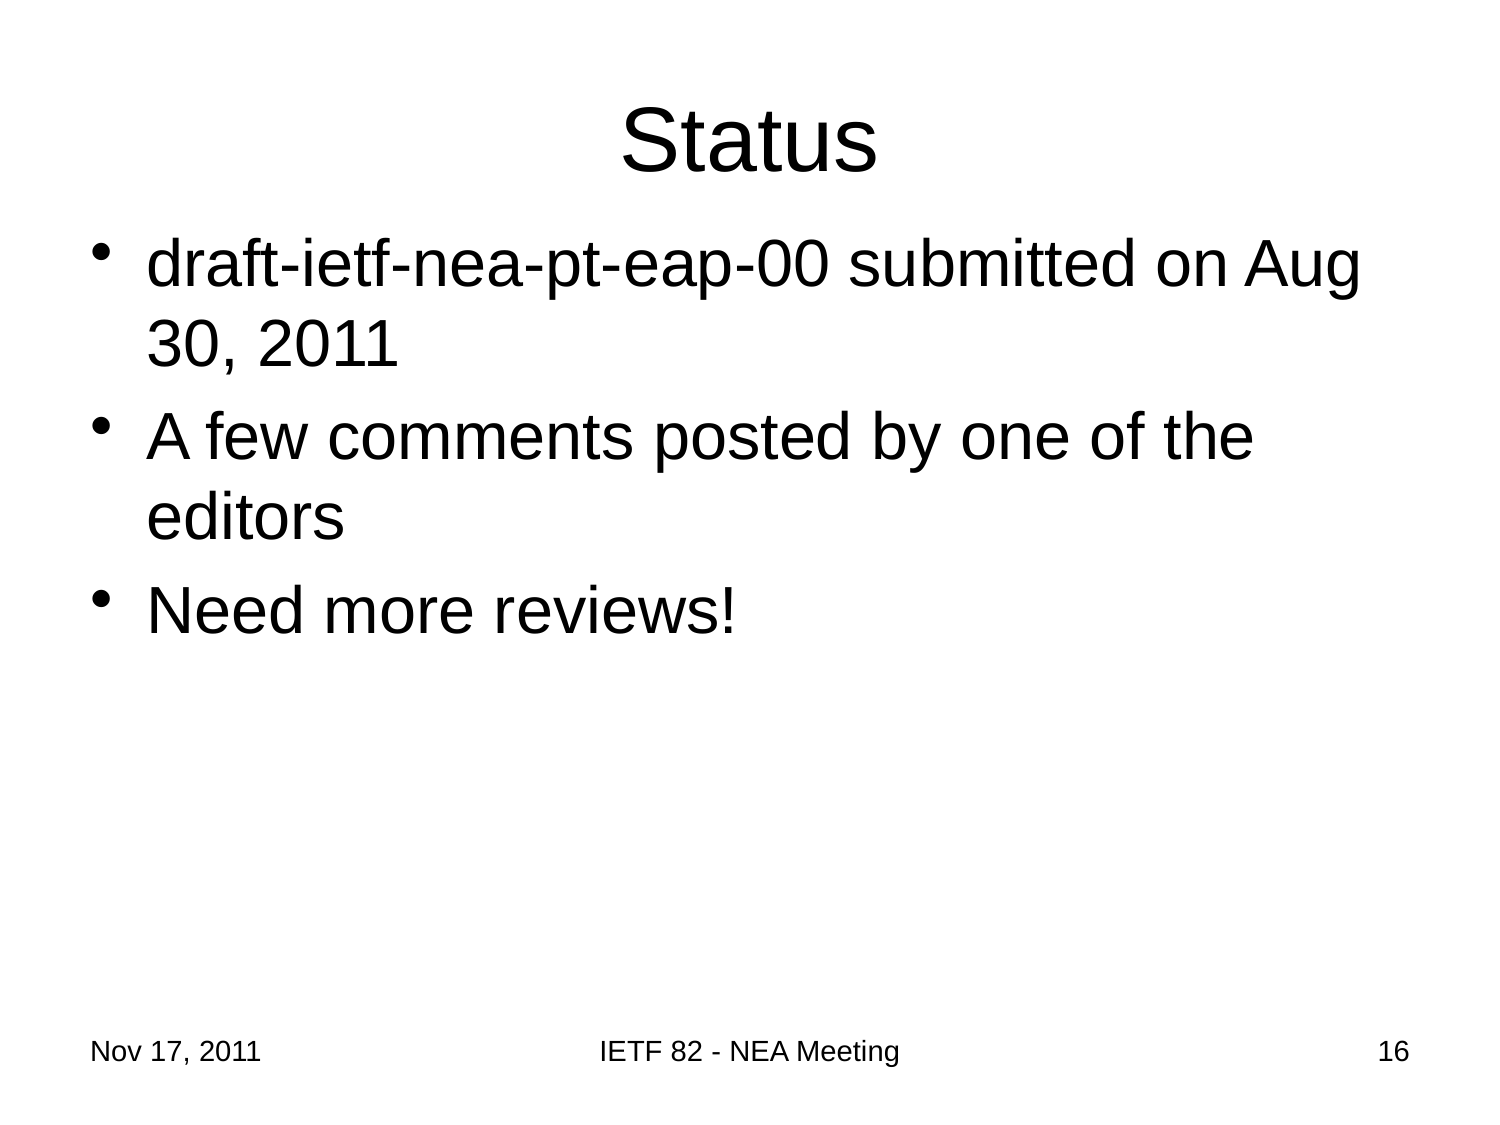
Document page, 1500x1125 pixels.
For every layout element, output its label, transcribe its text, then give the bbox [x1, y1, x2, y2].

slide_number 16 [1074, 1024, 1426, 1103]
title Status [74, 44, 1426, 212]
list draft-ietf-nea-pt-eap-00 submitted on Aug 30, 2011 A few comments posted by one of the editors Need more reviews! [74, 212, 1438, 1088]
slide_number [74, 1024, 426, 1103]
footer IETF 82 - NEA Meeting [512, 1024, 988, 1103]
